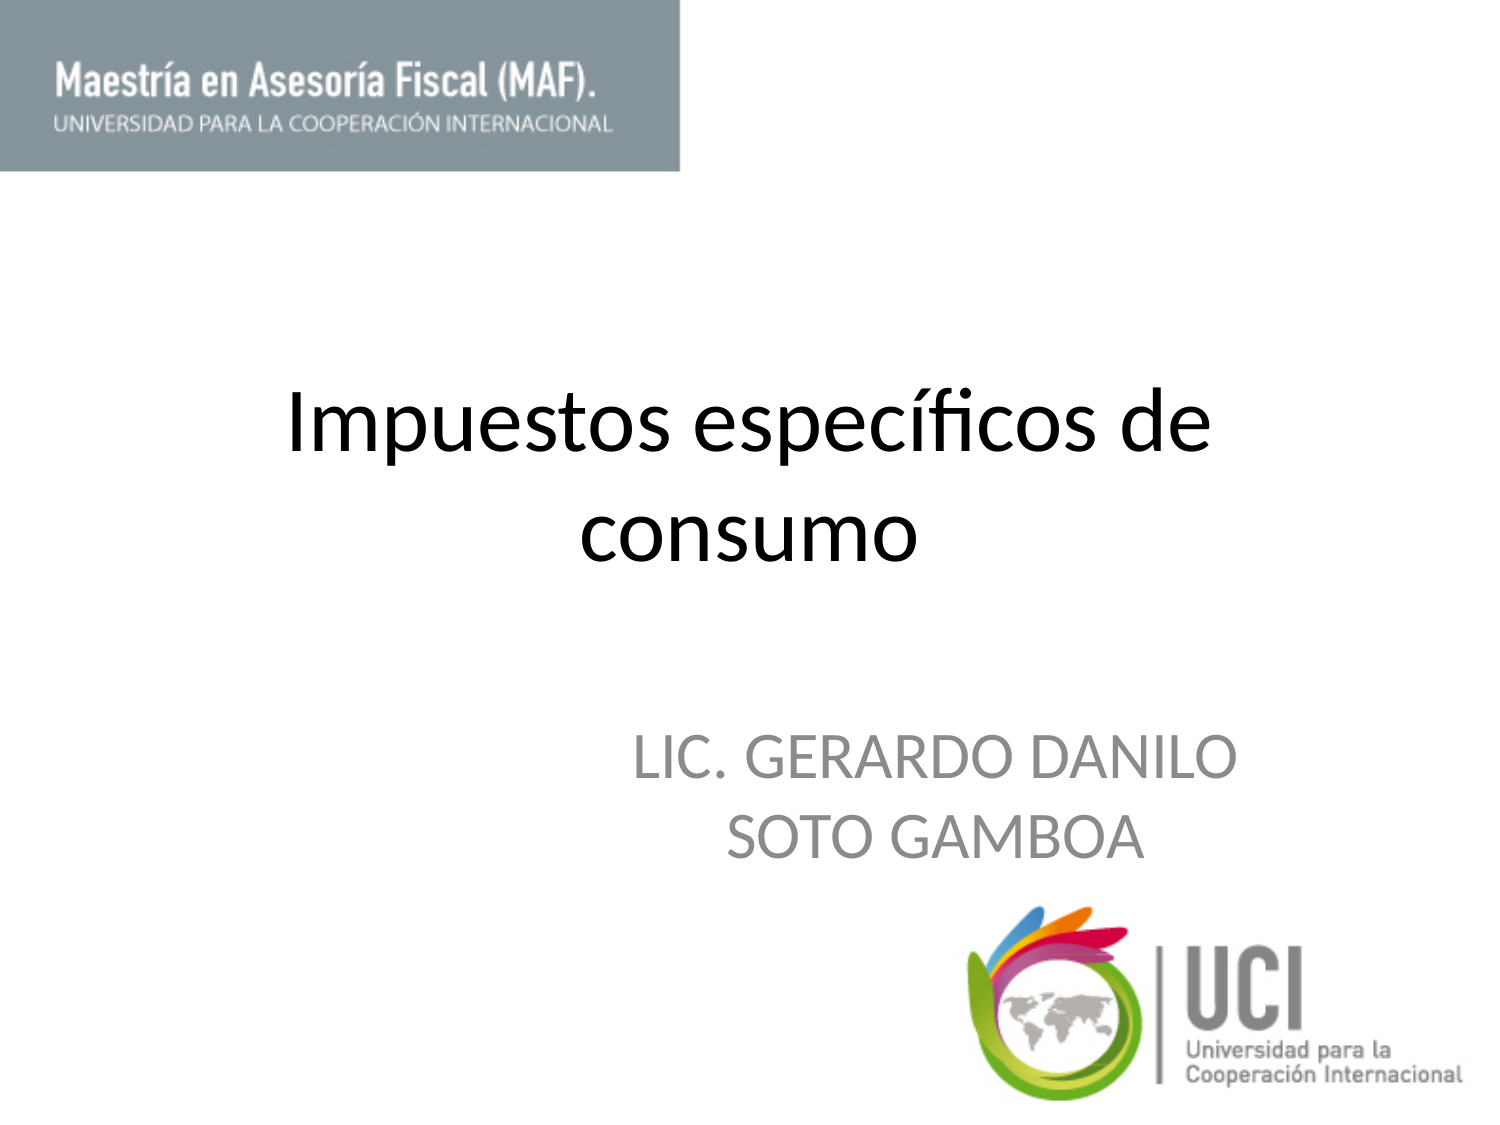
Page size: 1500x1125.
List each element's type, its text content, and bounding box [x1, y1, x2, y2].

subtitle LIC. GERARDO DANILO SOTO GAMBOA [596, 704, 1275, 925]
picture [0, 0, 1500, 1125]
title Impuestos específicos de consumo [112, 349, 1388, 591]
